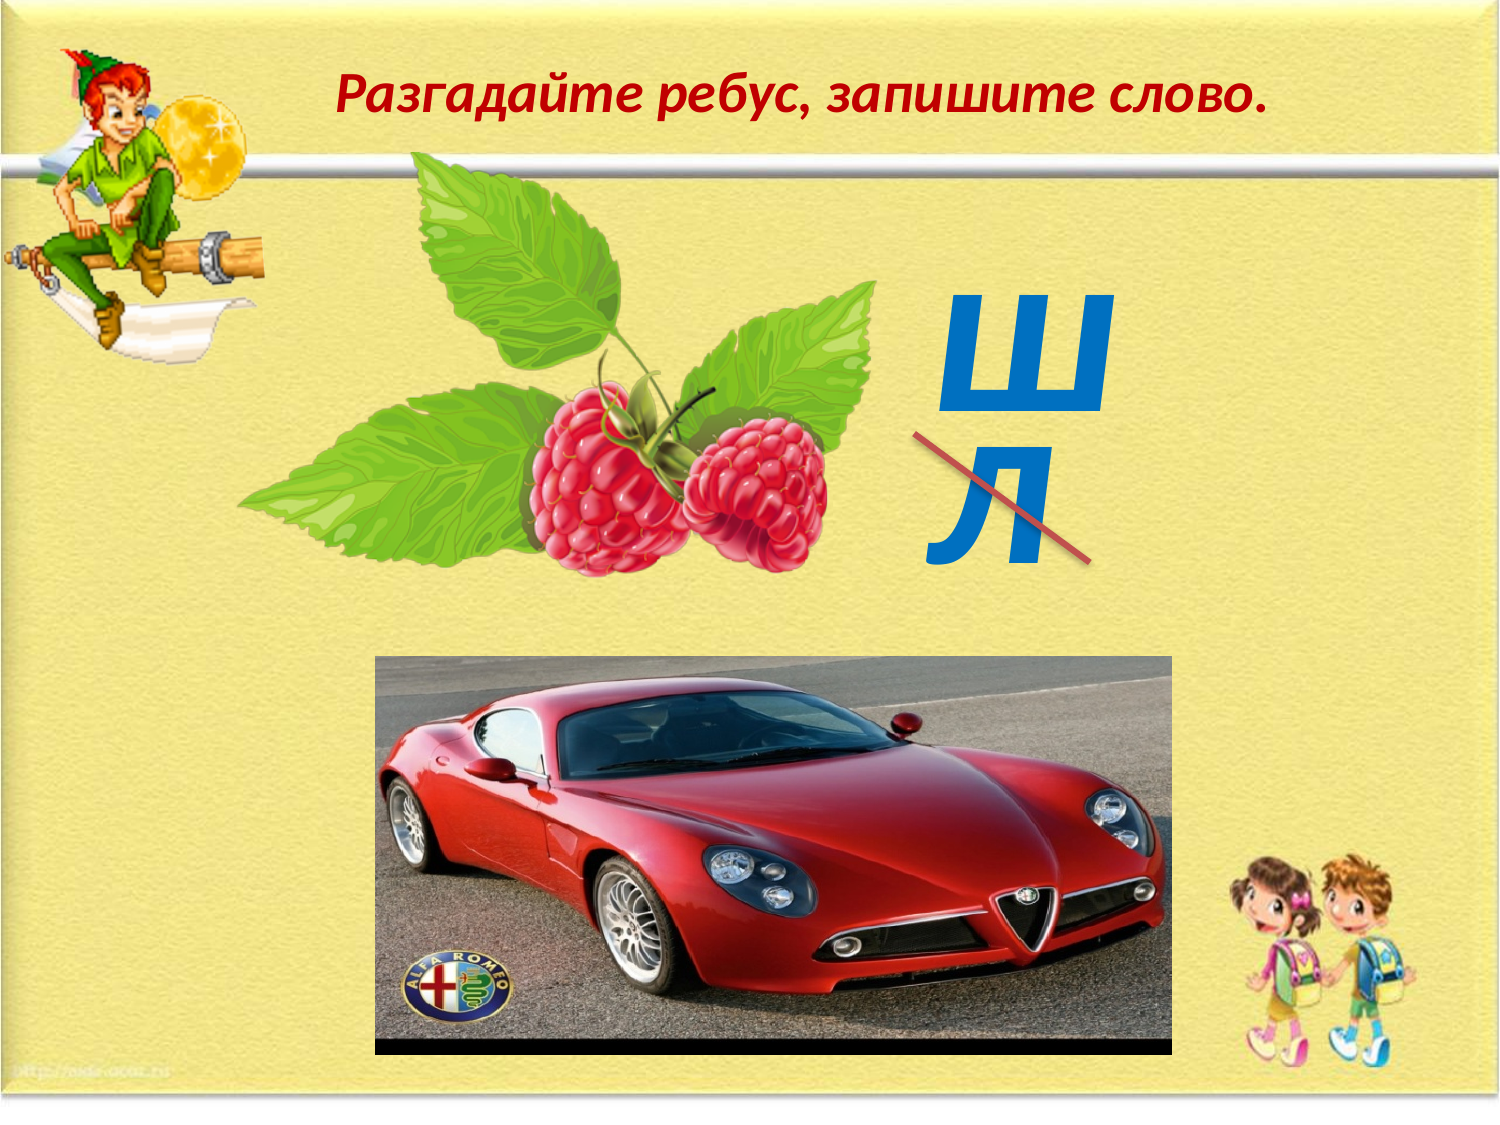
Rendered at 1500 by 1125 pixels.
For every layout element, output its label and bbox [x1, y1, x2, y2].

text_box [234, 152, 1219, 623]
picture [0, 0, 1500, 1125]
